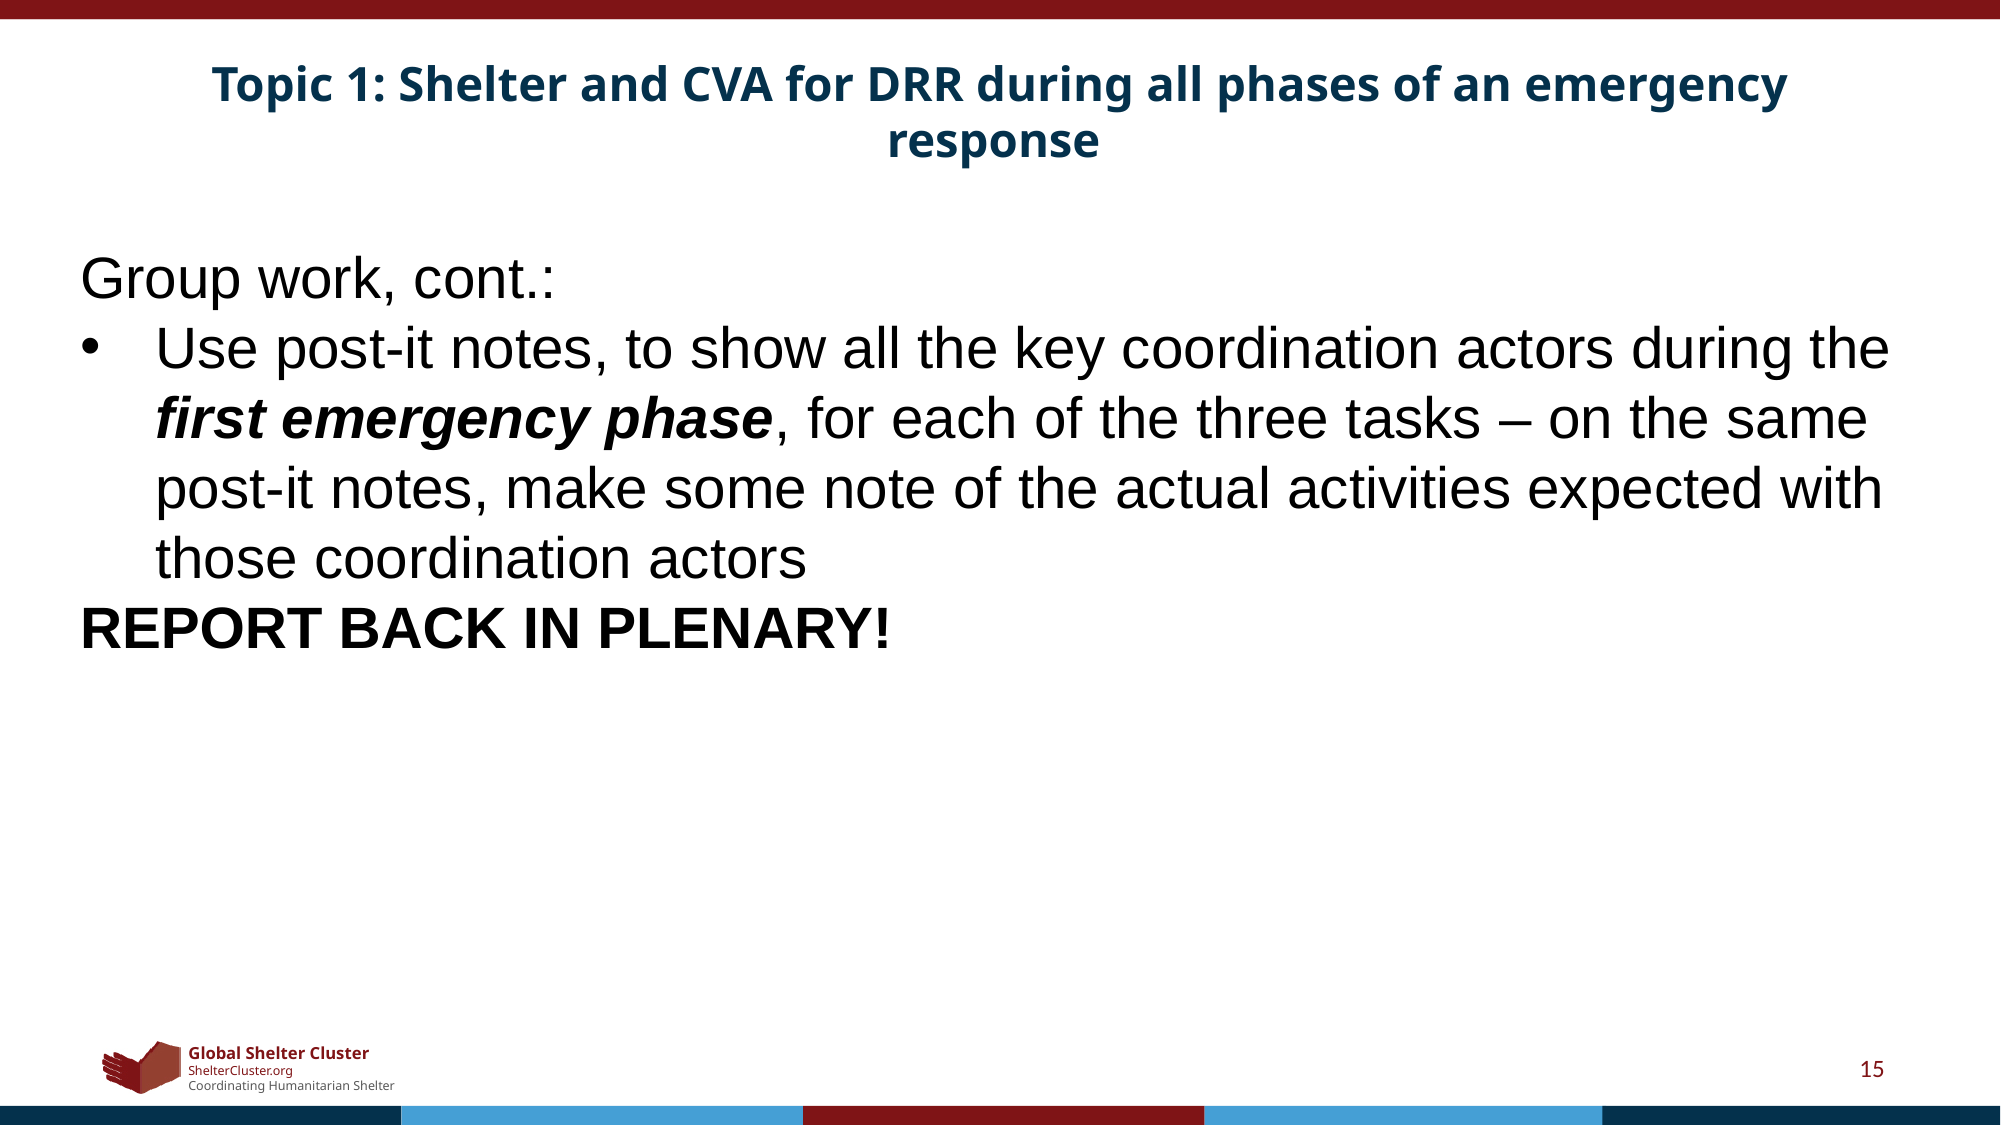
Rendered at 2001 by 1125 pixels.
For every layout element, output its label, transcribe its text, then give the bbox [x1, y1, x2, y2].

picture [102, 1041, 181, 1094]
text_box Group work, cont.: Use post-it notes, to show all the key coordination actors during the first emergency phase, for each of the three tasks – on the same post-it notes, make some note of the actual activities expected with those coordination actors REPORT BACK IN PLENARY! [65, 232, 1935, 668]
slide_number 15 [1433, 1037, 1900, 1098]
title Topic 1: Shelter and CVA for DRR during all phases of an emergency response [99, 45, 1900, 232]
